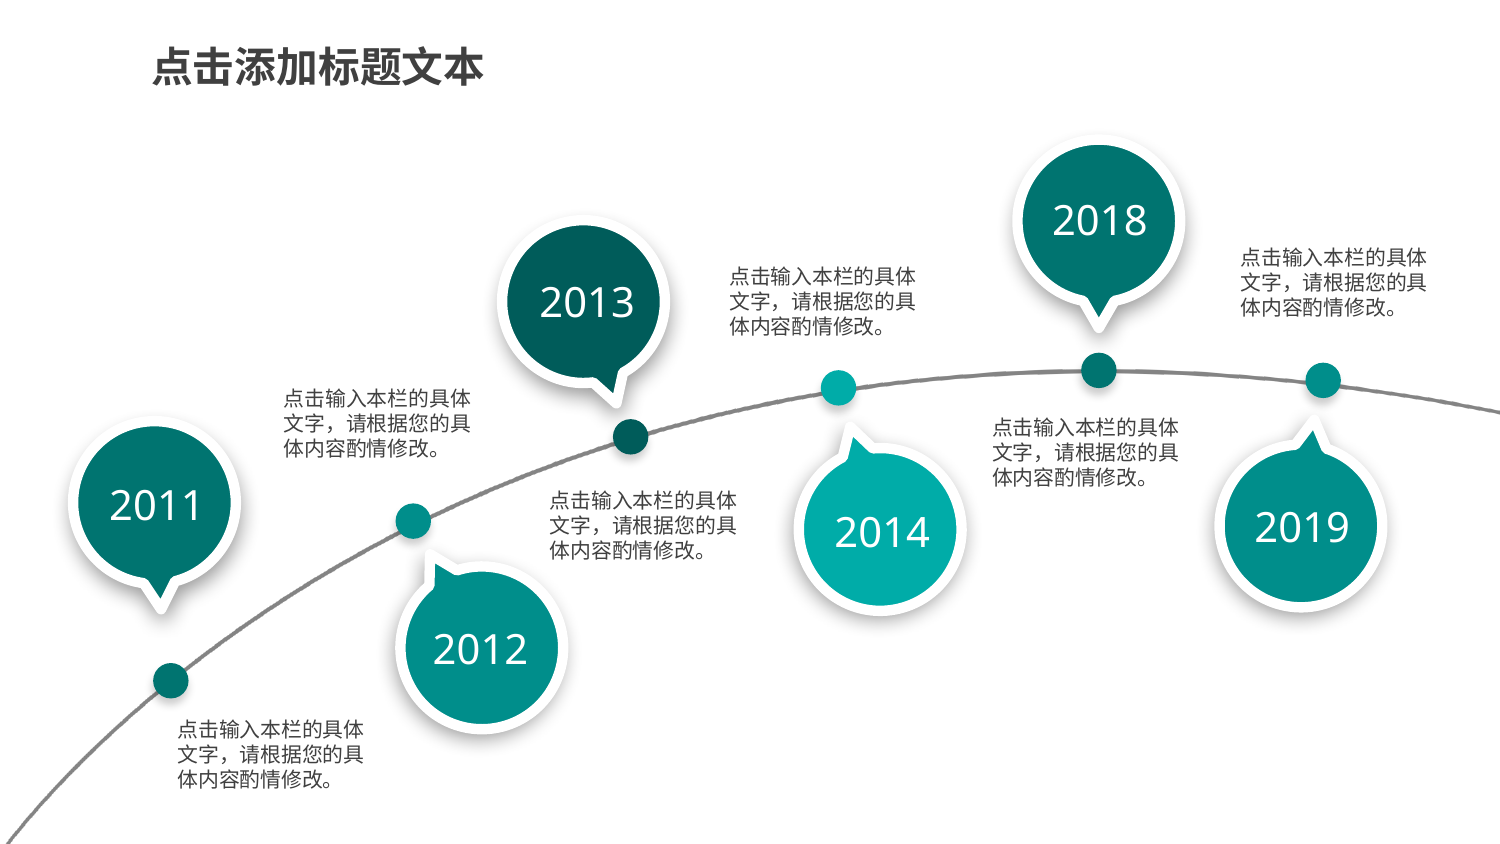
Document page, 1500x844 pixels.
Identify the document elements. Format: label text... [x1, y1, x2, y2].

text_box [1221, 419, 1384, 608]
text_box 点击输入本栏的具体文字，请根据您的具体内容酌情修改。 [714, 256, 948, 334]
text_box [1017, 139, 1181, 328]
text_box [505, 219, 669, 408]
text_box 点击输入本栏的具体文字，请根据您的具体内容酌情修改。 [1226, 237, 1459, 327]
text_box 点击添加标题文本 [136, 33, 501, 99]
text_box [73, 421, 237, 610]
picture [0, 334, 1500, 844]
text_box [394, 542, 557, 731]
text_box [795, 423, 958, 612]
